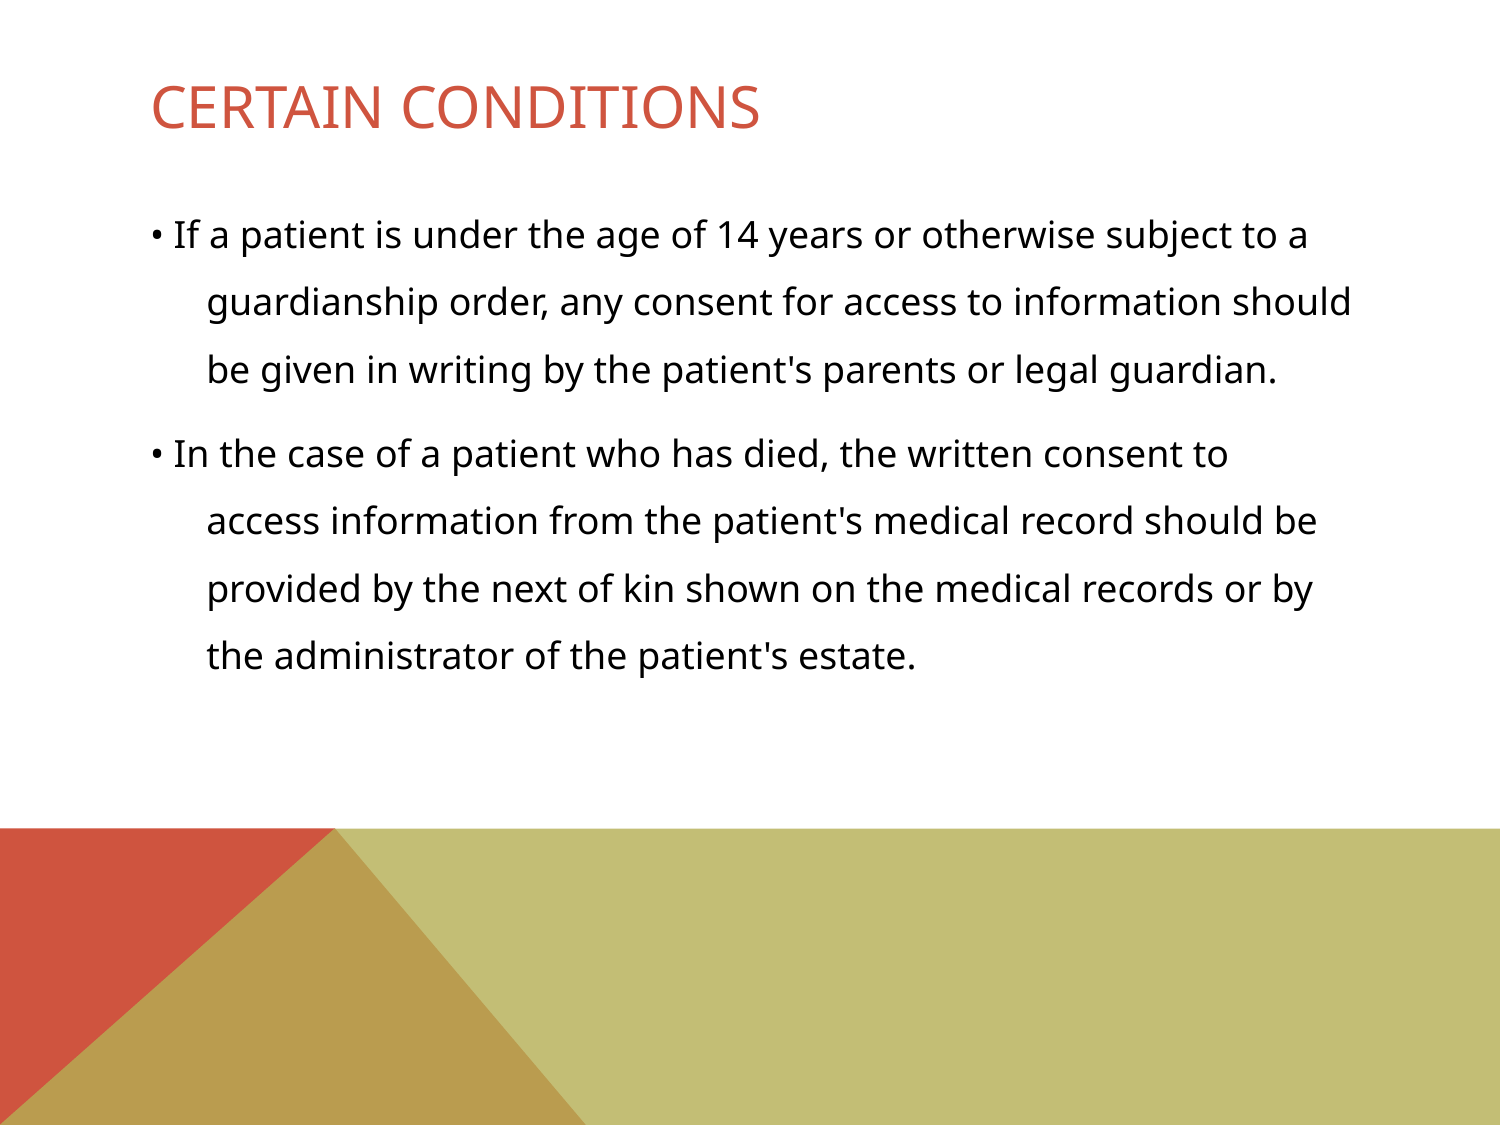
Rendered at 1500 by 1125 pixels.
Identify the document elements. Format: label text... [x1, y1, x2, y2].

list • If a patient is under the age of 14 years or otherwise subject to a guardianship order, any consent for access to information should be given in writing by the patient's parents or legal guardian. • In the case of a patient who has died, the written consent to access information from the patient's medical record should be provided by the next of kin shown on the medical records or by the administrator of the patient's estate. [135, 180, 1369, 768]
title Certain conditions [135, 60, 1369, 150]
